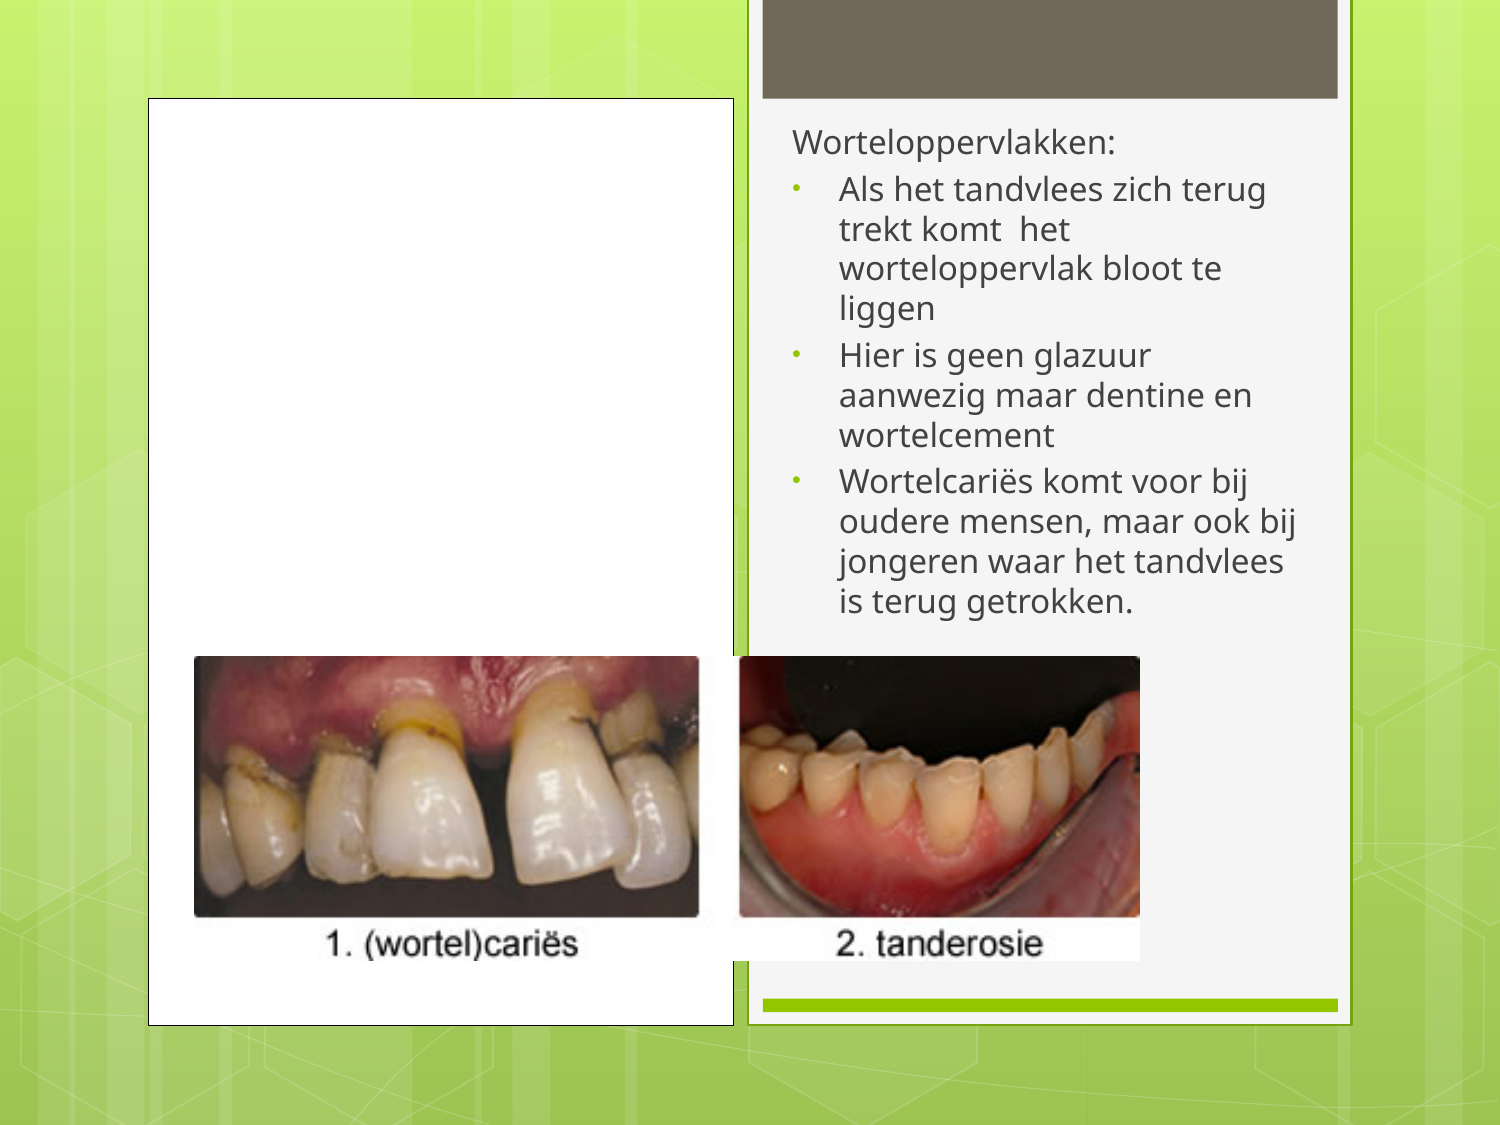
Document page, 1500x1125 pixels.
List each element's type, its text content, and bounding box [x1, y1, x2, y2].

list Worteloppervlakken: Als het tandvlees zich terug trekt komt het worteloppervlak bloot te liggen Hier is geen glazuur aanwezig maar dentine en wortelcement Wortelcariës komt voor bij oudere mensen, maar ook bij jongeren waar het tandvlees is terug getrokken. [776, 113, 1319, 928]
picture [194, 656, 1140, 961]
